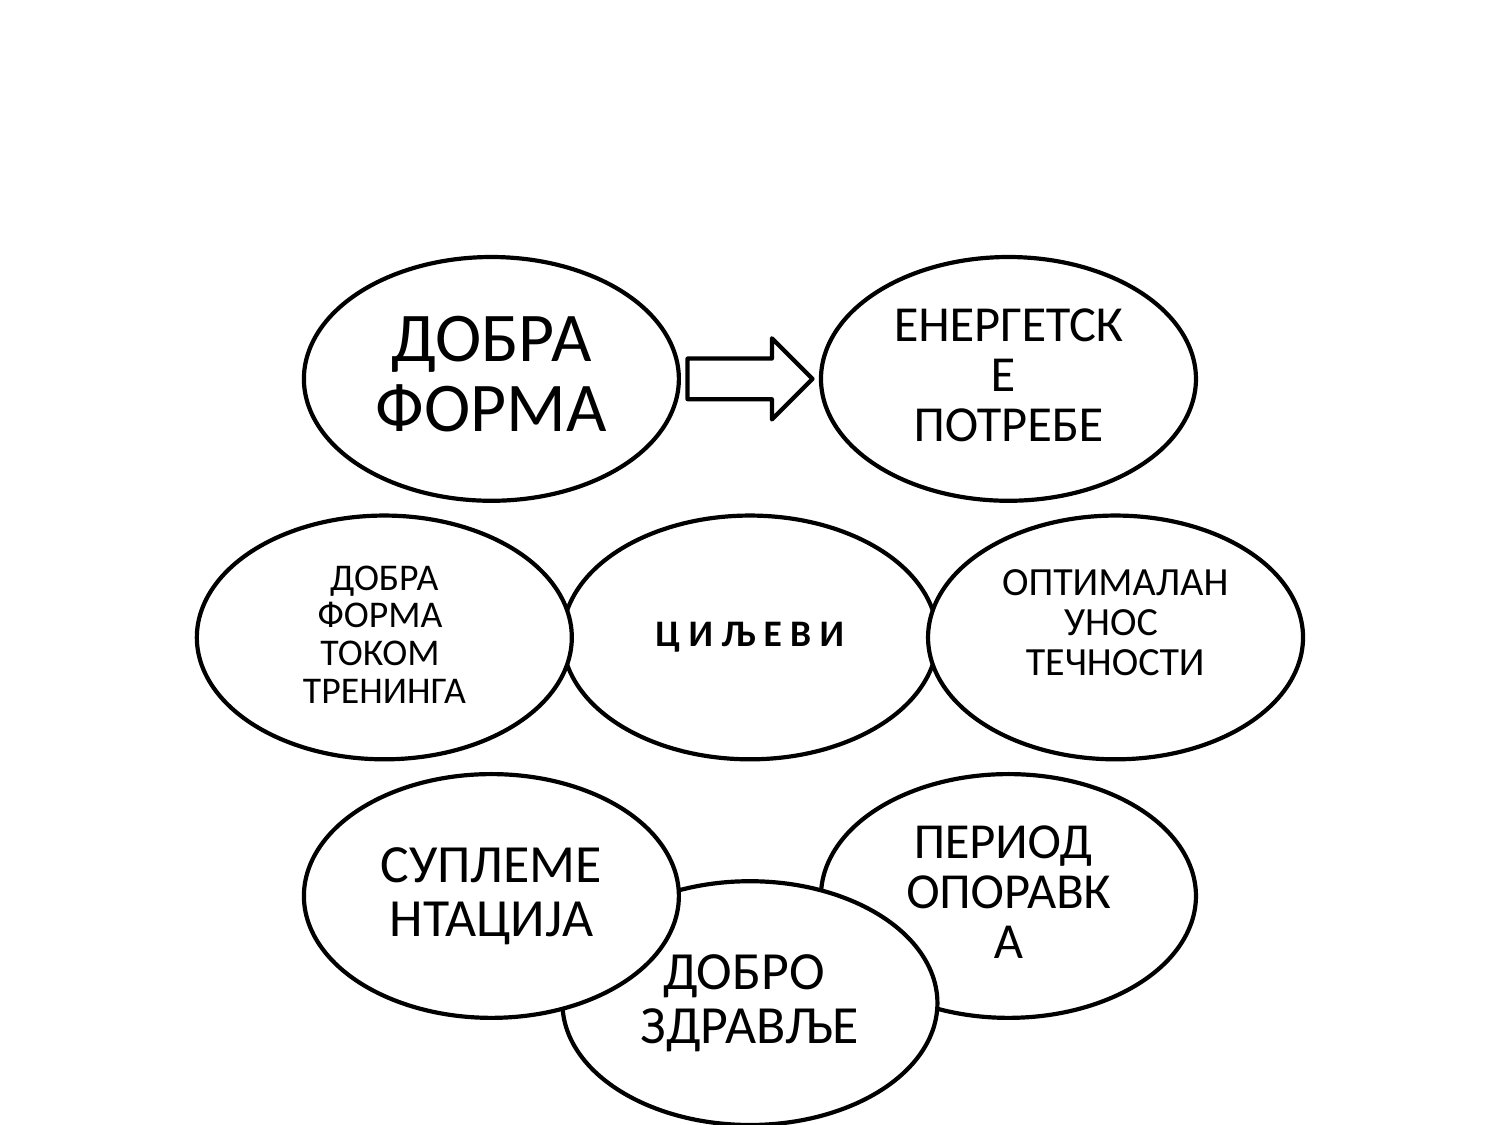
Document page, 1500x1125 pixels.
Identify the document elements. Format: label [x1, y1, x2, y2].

text_box [0, 149, 1500, 1125]
